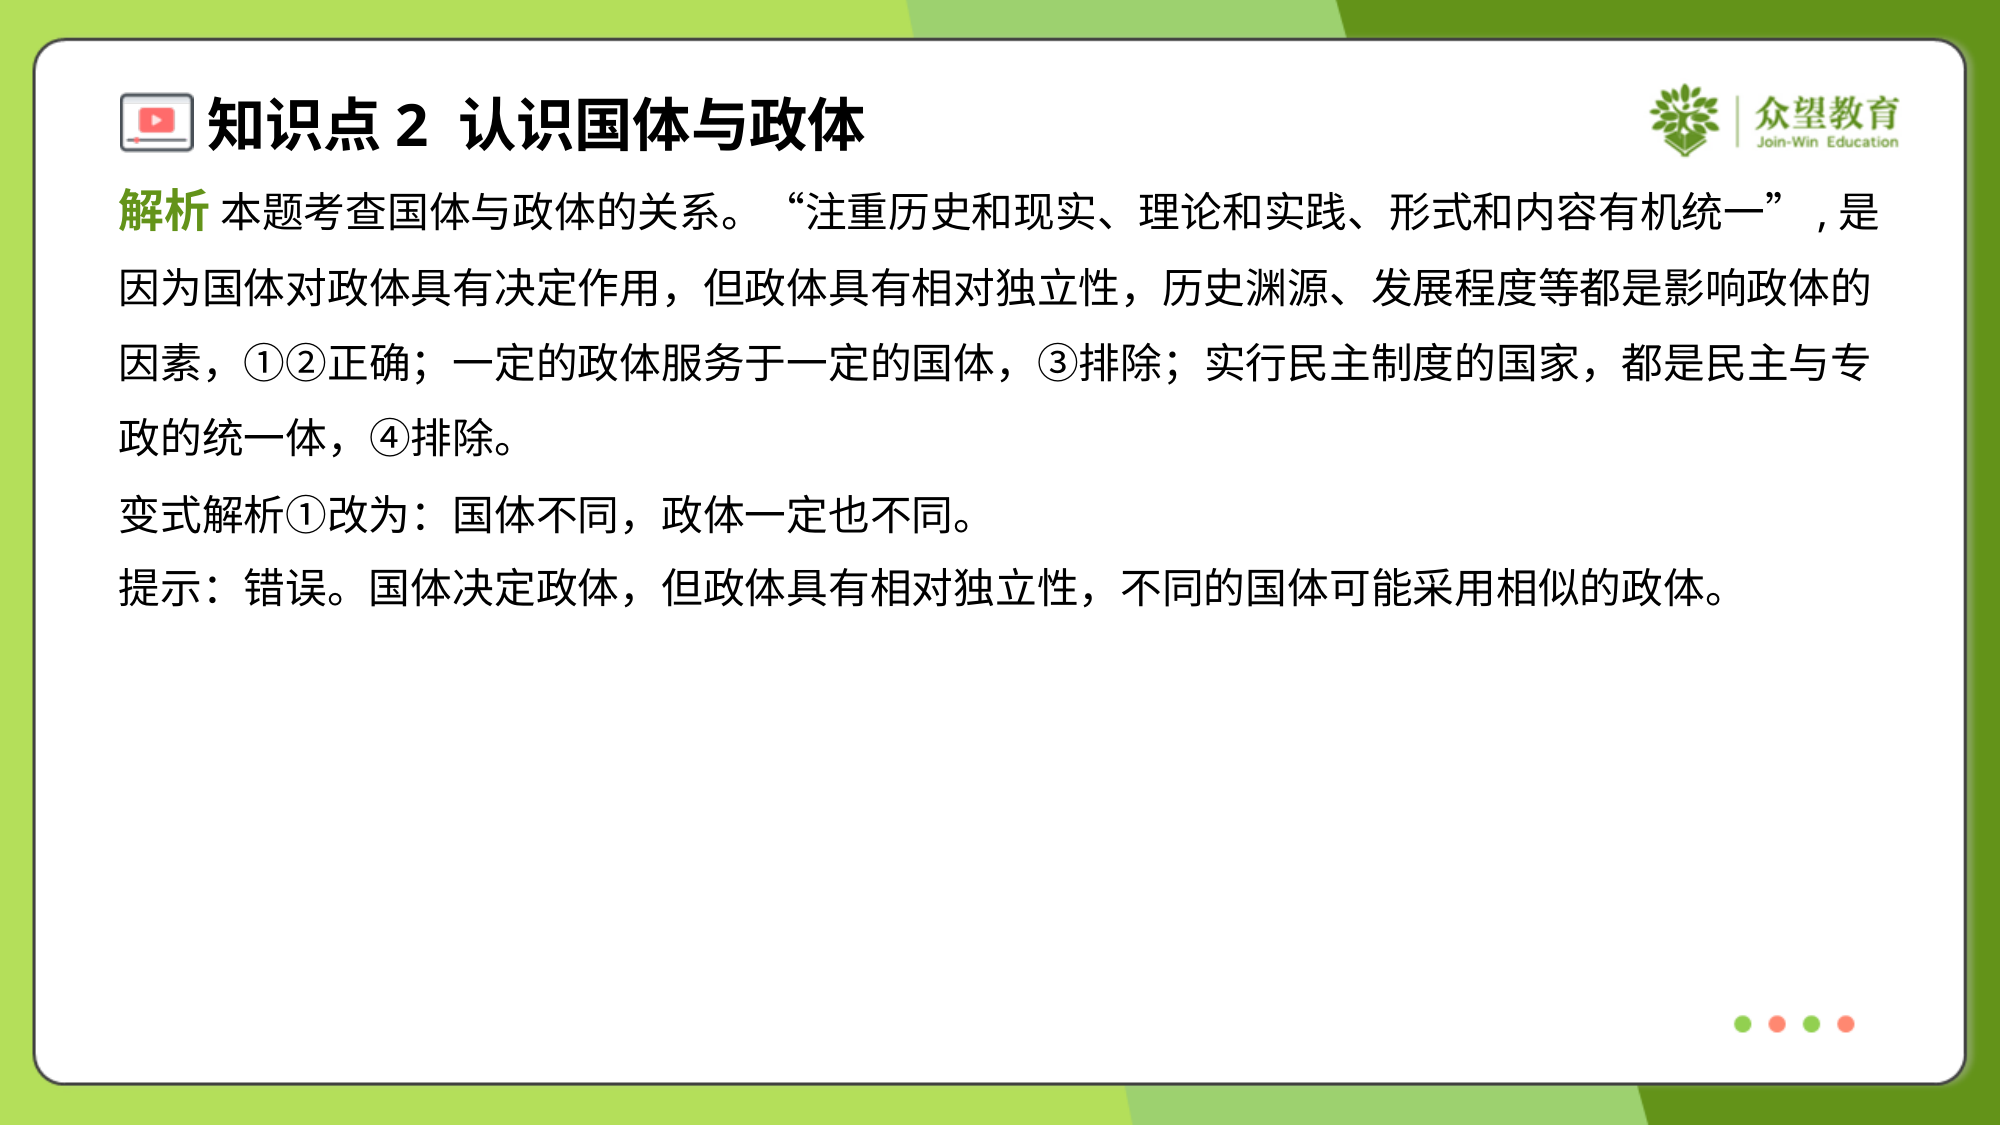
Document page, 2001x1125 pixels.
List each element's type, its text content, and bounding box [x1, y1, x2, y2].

text_box 解析 本题考查国体与政体的关系。“注重历史和现实、理论和实践、形式和内容有机统一”,是 因为国体对政体具有决定作用，但政体具有相对独立性，历史渊源、发展程度等都是影响政体的 因素，①②正确；一定的政体服务于一定的国体，③排除；实行民主制度的国家，都是民主与专 政的统一体，④排除。 变式解析①改为：国体不同，政体一定也不同。 提示：错误。国体决定政体，但政体具有相对独立性，不同的国体可能采用相似的政体。 [118, 159, 1883, 605]
picture [0, 0, 2000, 1125]
